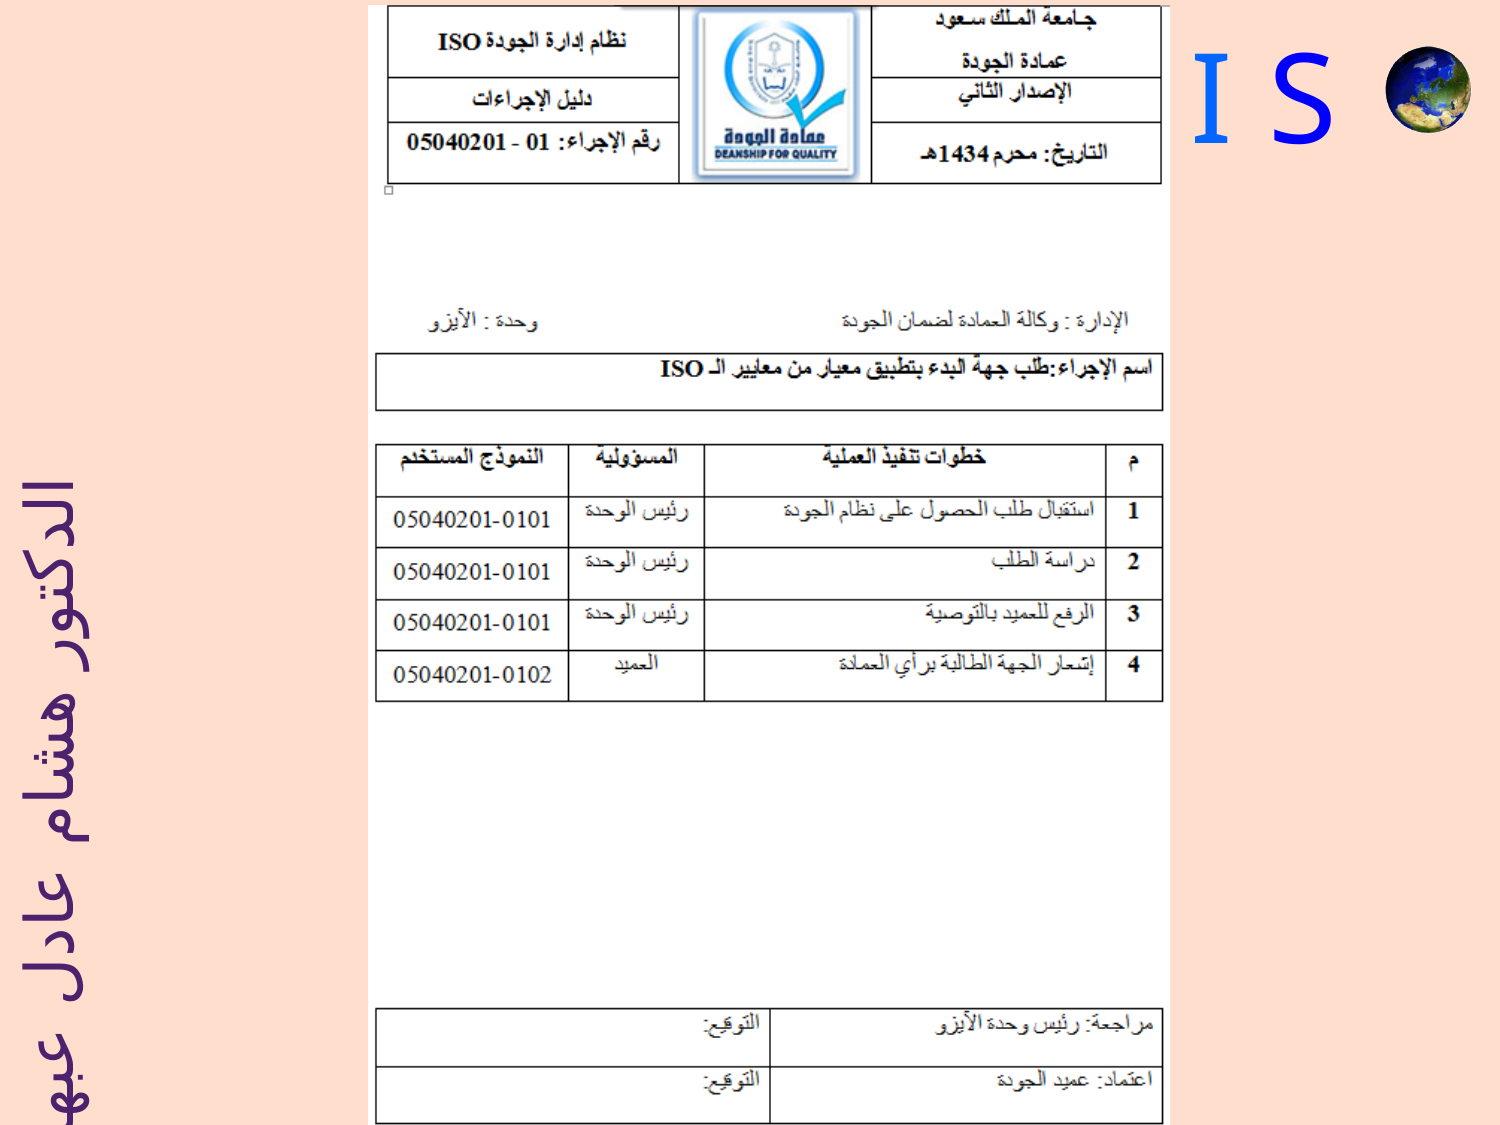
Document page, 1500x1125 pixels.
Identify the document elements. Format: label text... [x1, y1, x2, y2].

text_box الدكتور هشام عادل عبهري [0, 461, 95, 1125]
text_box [1174, 11, 1486, 179]
text_box [0, 0, 1500, 1125]
picture [367, 5, 1171, 1125]
